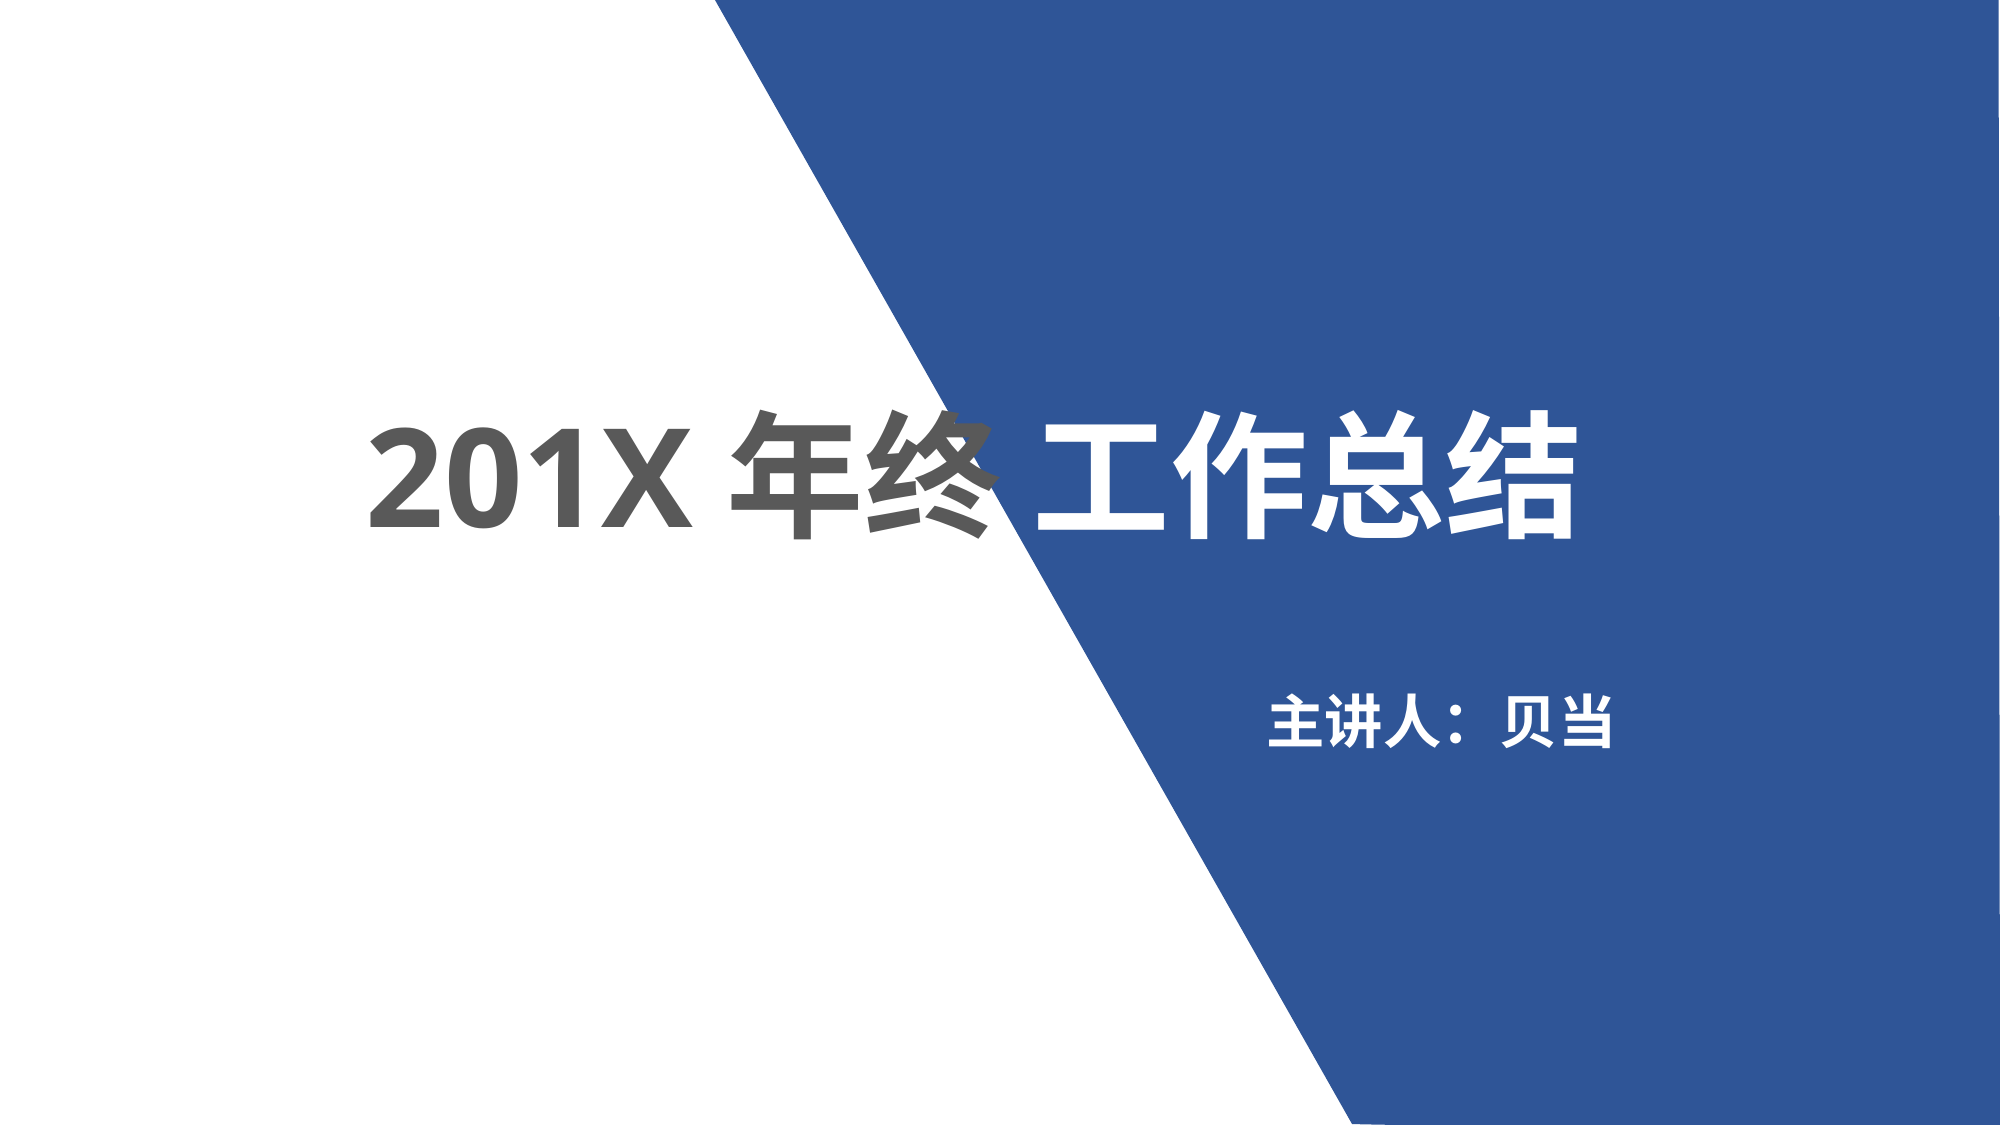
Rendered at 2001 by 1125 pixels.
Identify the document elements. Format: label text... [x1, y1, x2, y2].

text_box [713, 0, 2000, 1125]
text_box 201X年终 工作总结 [350, 382, 1598, 563]
text_box 主讲人：贝当 [1252, 677, 1632, 763]
